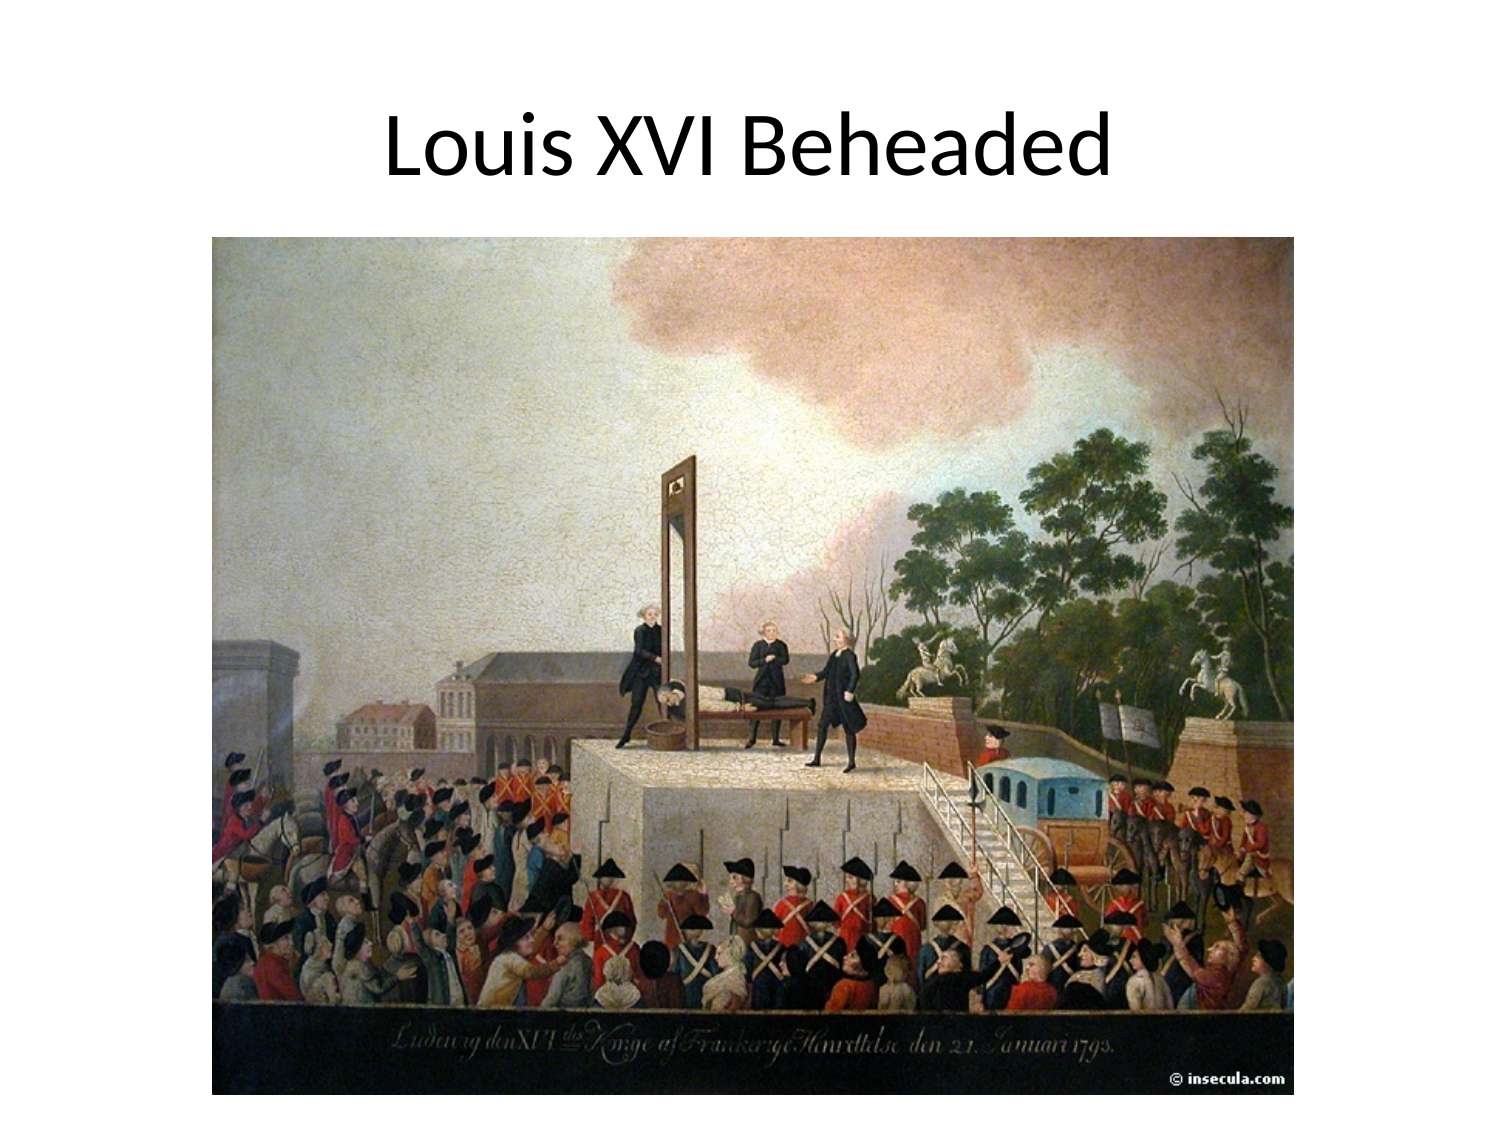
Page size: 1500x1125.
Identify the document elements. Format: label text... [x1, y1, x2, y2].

title Louis XVI Beheaded [75, 45, 1425, 233]
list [212, 237, 1295, 1096]
